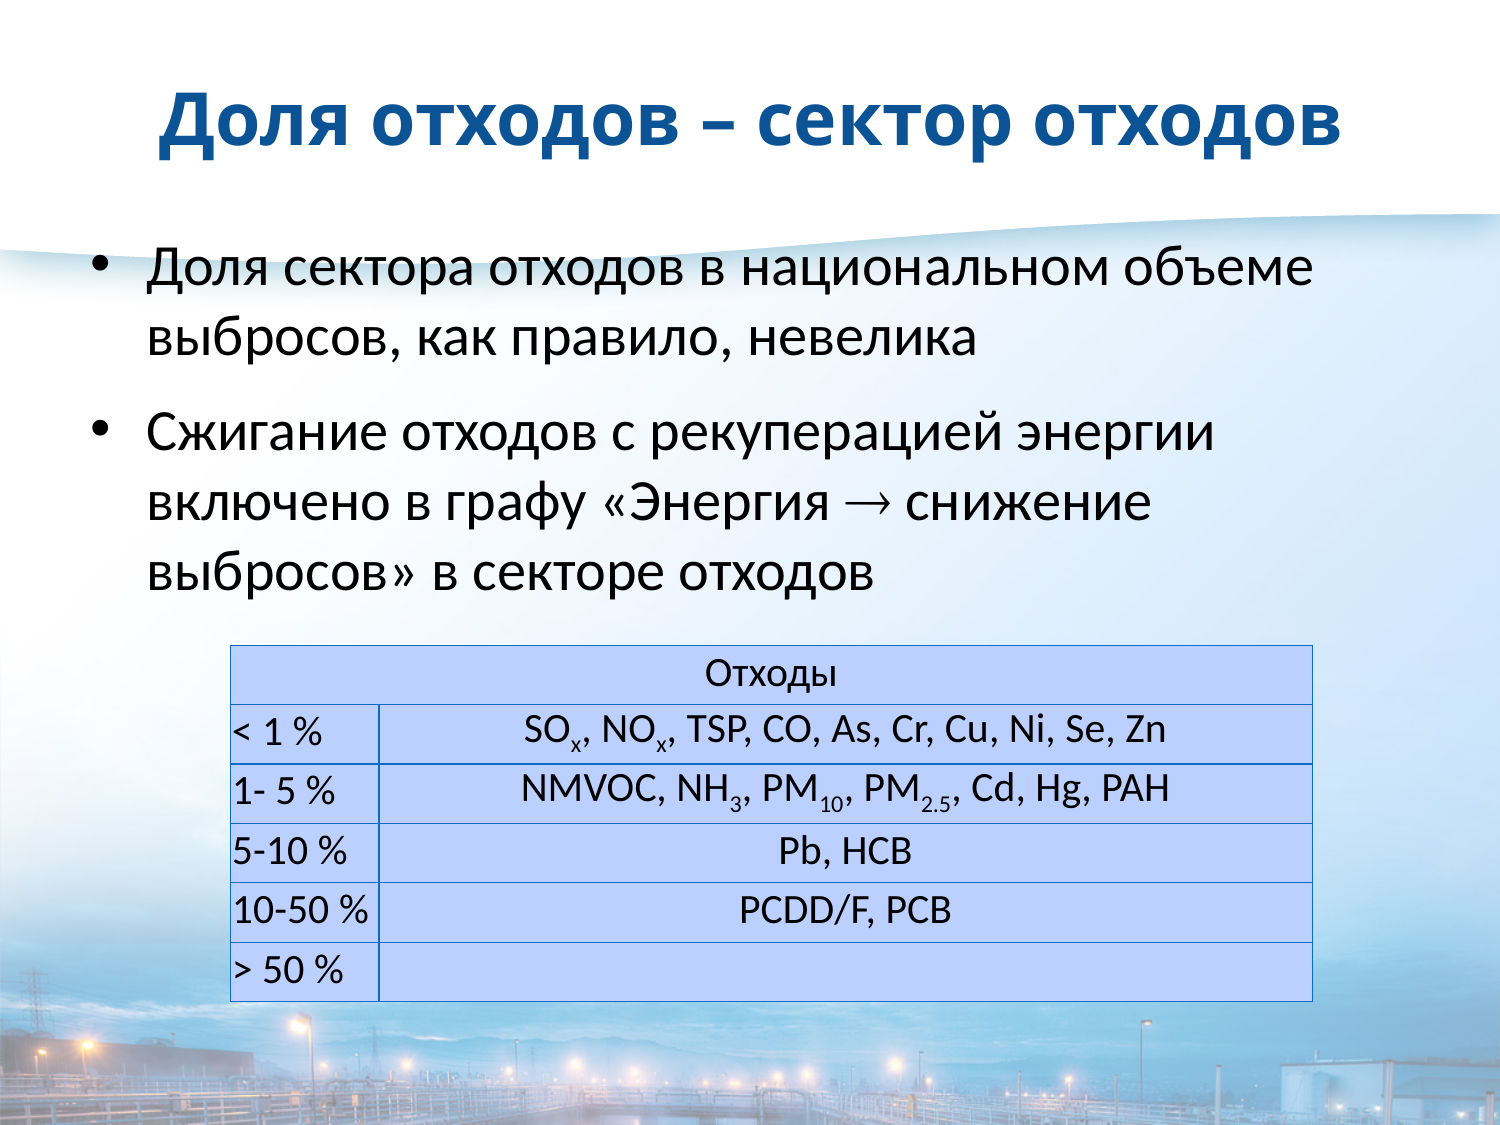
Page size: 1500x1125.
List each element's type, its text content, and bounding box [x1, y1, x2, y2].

list Доля сектора отходов в национальном объеме выбросов, как правило, невелика Сжигание отходов с рекуперацией энергии включено в графу «Энергия  снижение выбросов» в секторе отходов [75, 219, 1425, 1047]
table_cell NMVOC, NH3, PM10, PM2.5, Cd, Hg, PAH [380, 765, 1312, 823]
table_cell Pb, HCB [380, 824, 1312, 882]
table_cell PCDD/F, PCB [380, 883, 1312, 942]
table_cell > 50 % [231, 943, 378, 1001]
table_cell 5-10 % [231, 824, 378, 882]
table_header Отходы [231, 646, 1312, 704]
title Доля отходов – сектор отходов [76, 54, 1427, 194]
table_cell < 1 % [231, 705, 378, 763]
table_cell 10-50 % [231, 883, 378, 942]
table_cell [380, 943, 1312, 1001]
table_cell 1- 5 % [231, 765, 378, 823]
picture [0, 215, 1500, 1125]
table_cell SOx, NOx, TSP, CO, As, Cr, Cu, Ni, Se, Zn [380, 705, 1312, 763]
